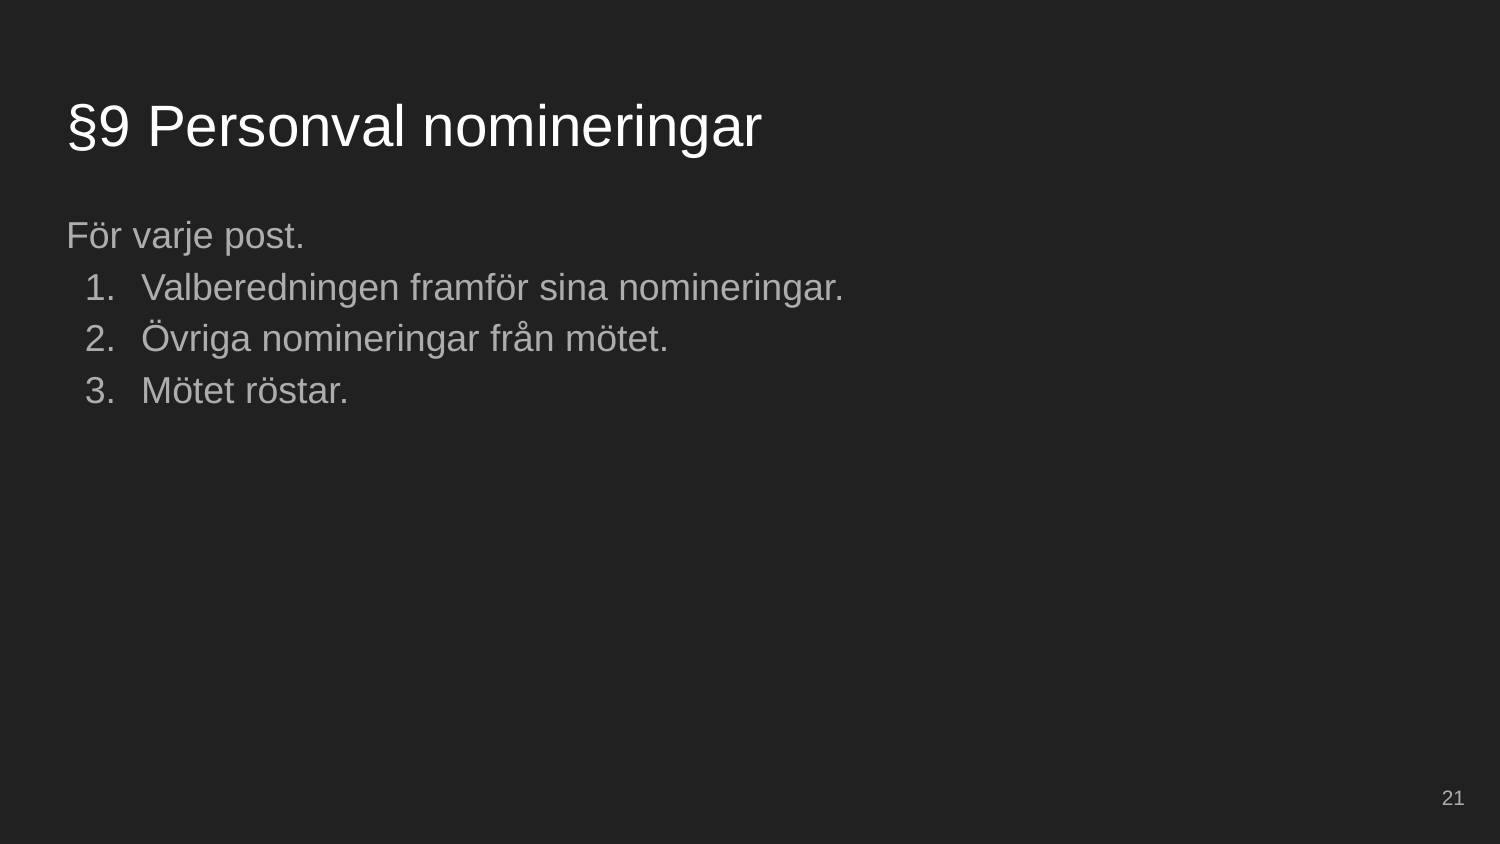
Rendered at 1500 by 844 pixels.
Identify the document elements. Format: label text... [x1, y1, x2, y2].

list För varje post. Valberedningen framför sina nomineringar. Övriga nomineringar från mötet. Mötet röstar. [51, 189, 1449, 750]
slide_number ‹#› [1389, 764, 1480, 830]
title §9 Personval nomineringar [51, 72, 1449, 167]
